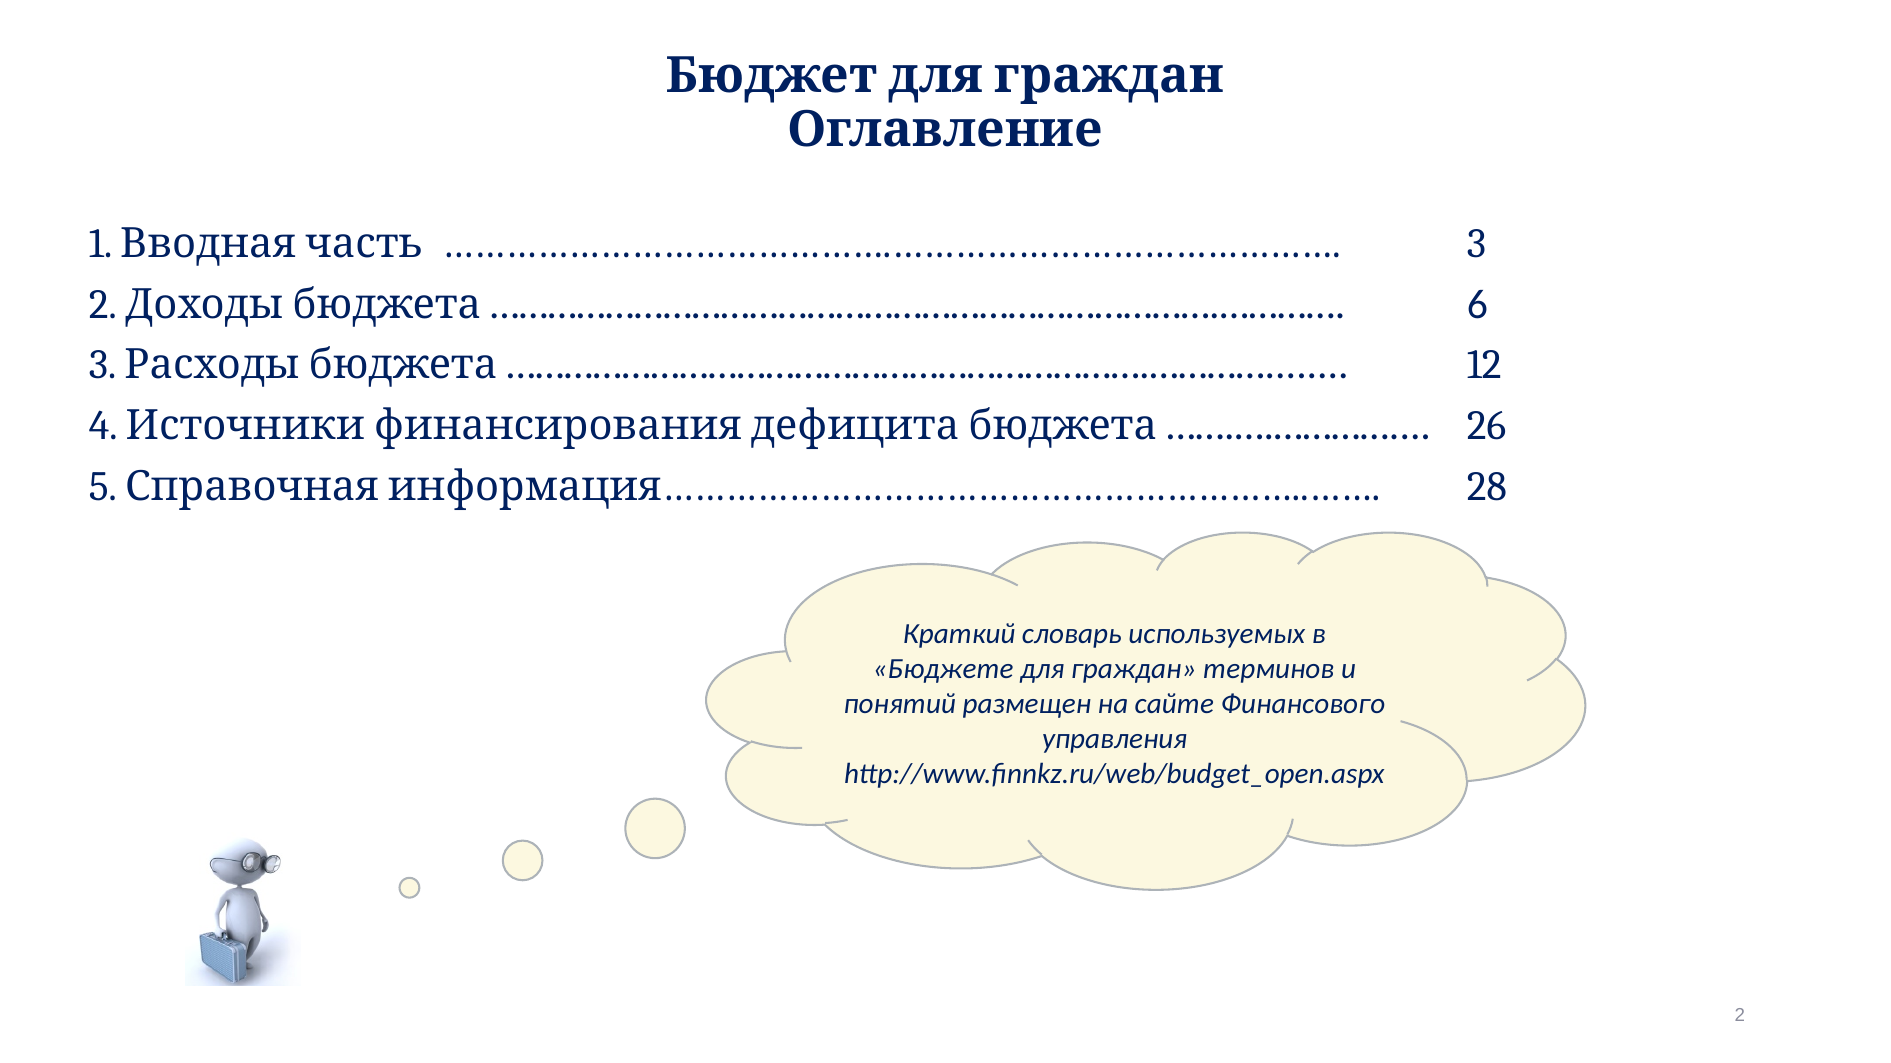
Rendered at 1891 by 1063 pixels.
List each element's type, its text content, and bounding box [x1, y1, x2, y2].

picture [185, 832, 301, 987]
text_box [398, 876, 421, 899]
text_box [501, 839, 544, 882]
title Бюджет для граждан Оглавление [0, 0, 1891, 152]
text_box Краткий словарь используемых в «Бюджете для граждан» терминов и понятий размещен на сайте Финансового управления http://www.finnkz.ru/web/budget_open.aspx [705, 531, 1587, 891]
slide_number 2 [1334, 985, 1761, 1042]
text_box Краткий словарь используемых в «Бюджете для граждан» терминов и понятий размещен на сайте Финансового управления http://www.finnkz.ru/web/budget_open.aspx [624, 797, 686, 860]
list 1. Вводная часть …………………………………….……………………………………. 3 2. Доходы бюджета ………………………………………………………………….…………. 6 3. Расходы бюджета ………………………………………………………….…………........ 12 4. Источники финансирования дефицита бюджета …….….………….... 26 5. Справочная информация……………………………………………………..……. 28 [73, 214, 1741, 639]
